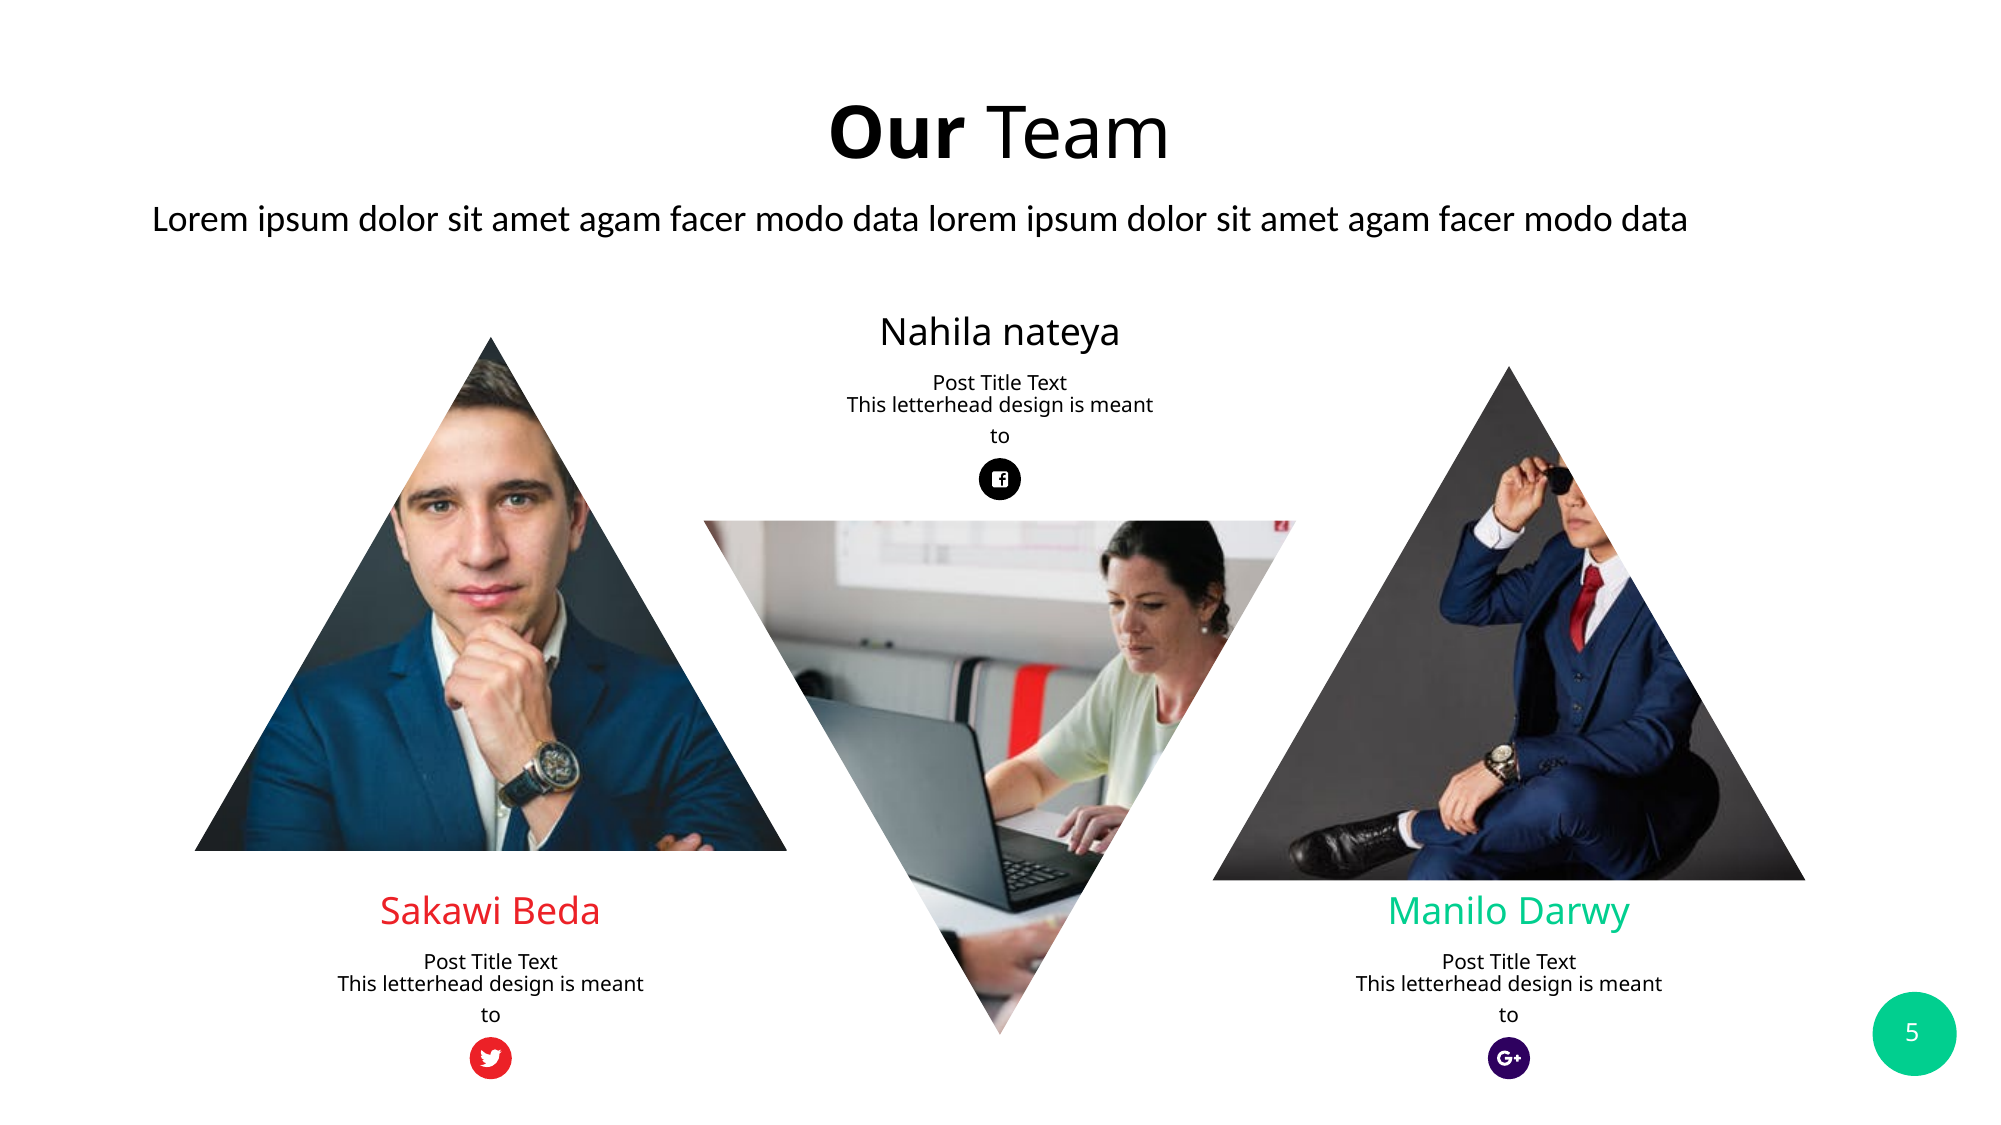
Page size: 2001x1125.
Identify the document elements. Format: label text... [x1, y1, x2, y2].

picture [194, 336, 1806, 1035]
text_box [1343, 882, 1675, 1080]
subtitle Lorem ipsum dolor sit amet agam facer modo data lorem ipsum dolor sit amet agam facer modo data [137, 186, 1863, 227]
title Our Team [137, 78, 1863, 186]
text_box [325, 882, 656, 1080]
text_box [834, 303, 1166, 501]
slide_number 5 [1876, 1008, 1949, 1060]
